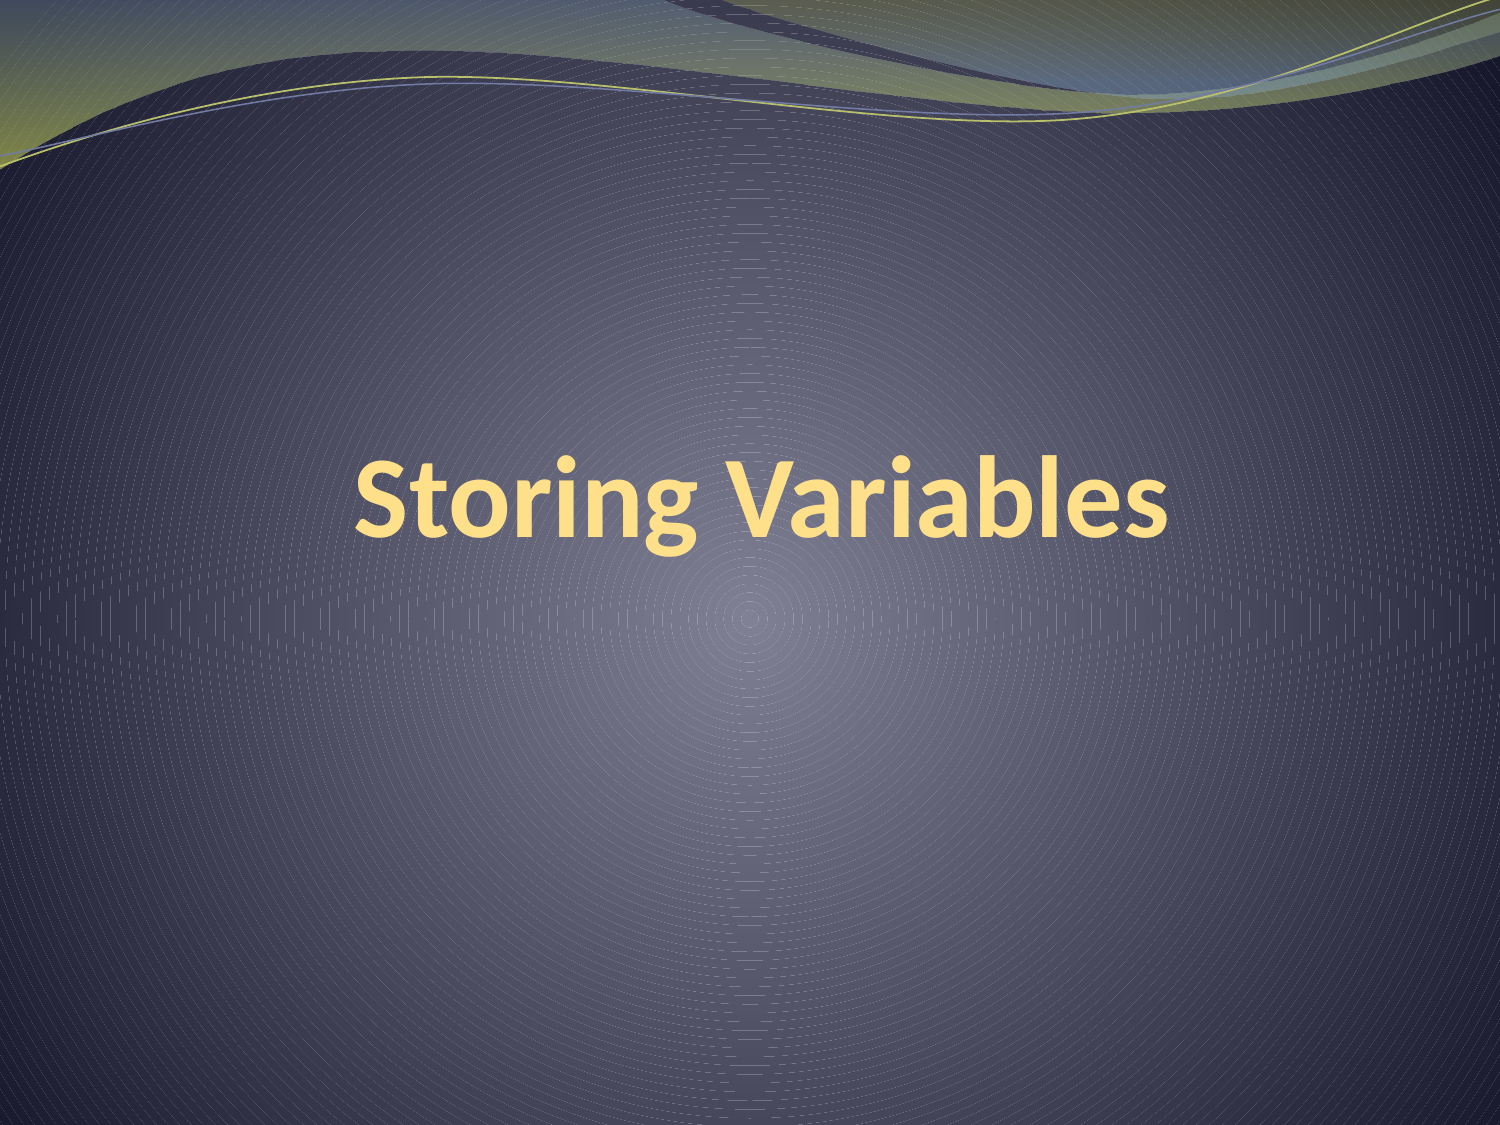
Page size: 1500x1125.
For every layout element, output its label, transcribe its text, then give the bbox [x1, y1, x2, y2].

title Storing Variables [125, 337, 1400, 561]
